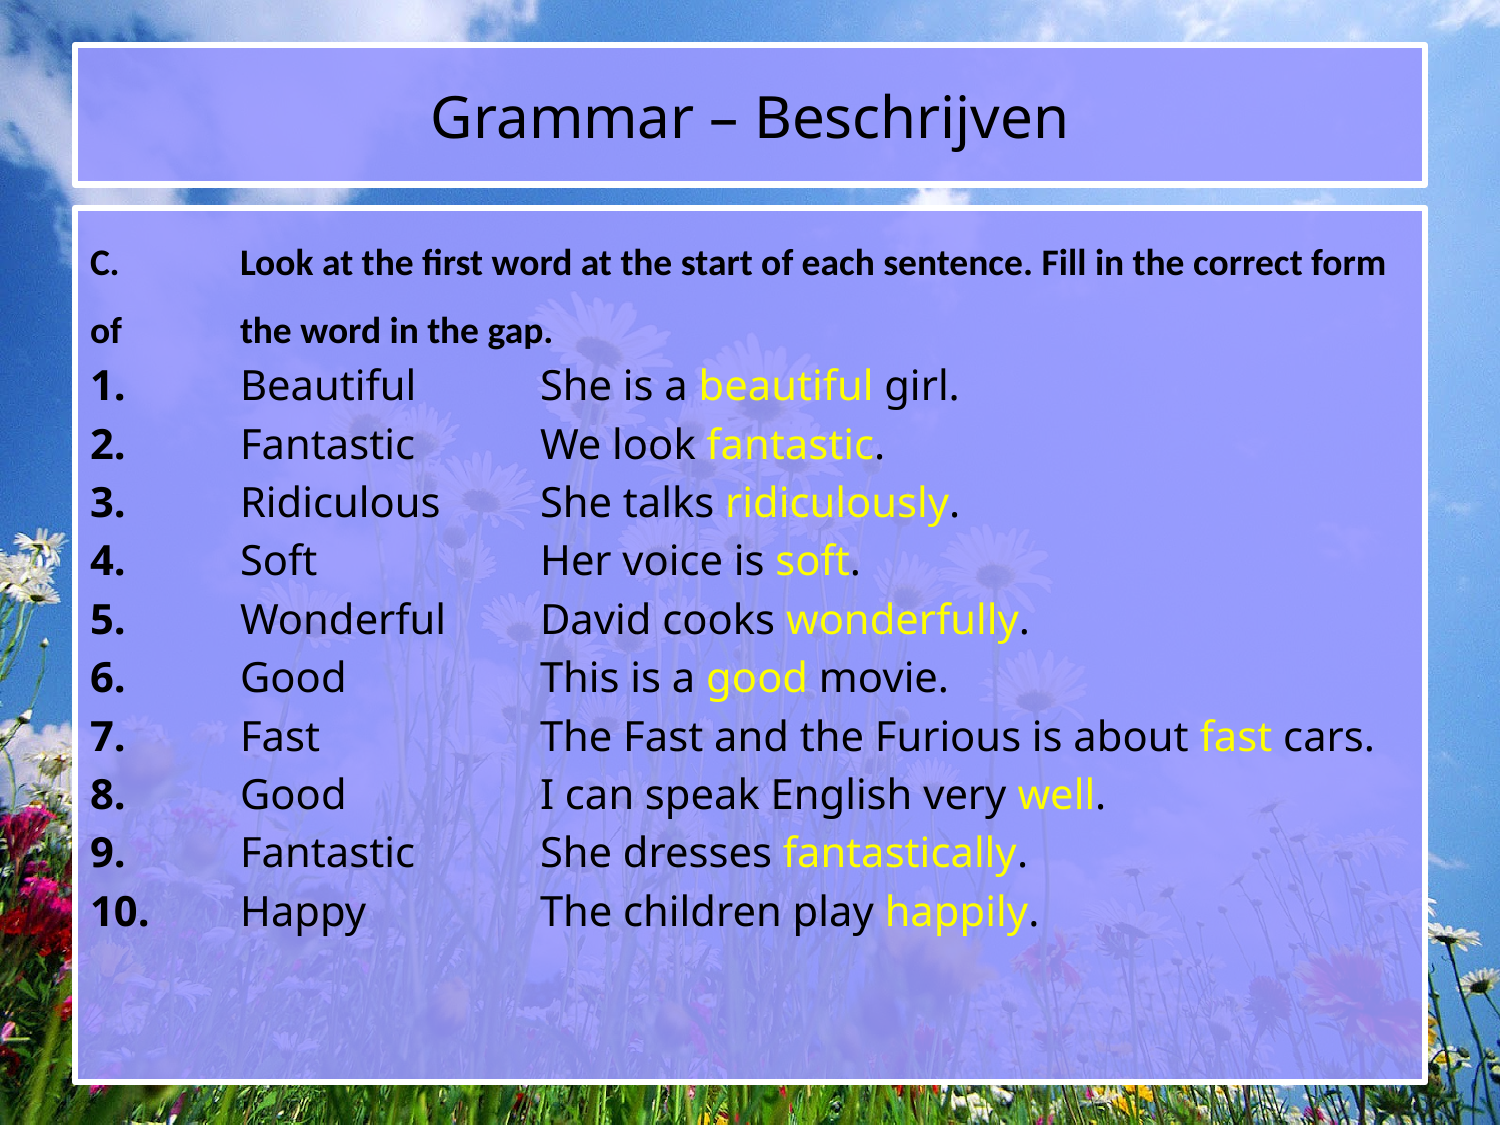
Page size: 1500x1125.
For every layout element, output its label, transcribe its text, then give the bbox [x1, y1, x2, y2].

title Grammar – Beschrijven [72, 42, 1428, 188]
picture [0, 0, 1500, 1125]
list C. Look at the first word at the start of each sentence. Fill in the correct form of the word in the gap. 1. Beautiful She is a beautiful girl. 2. Fantastic We look fantastic. 3. Ridiculous She talks ridiculously. 4. Soft Her voice is soft. 5. Wonderful David cooks wonderfully. 6. Good This is a good movie. 7. Fast The Fast and the Furious is about fast cars. 8. Good I can speak English very well. 9. Fantastic She dresses fantastically. 10. Happy The children play happily. [72, 205, 1428, 1085]
